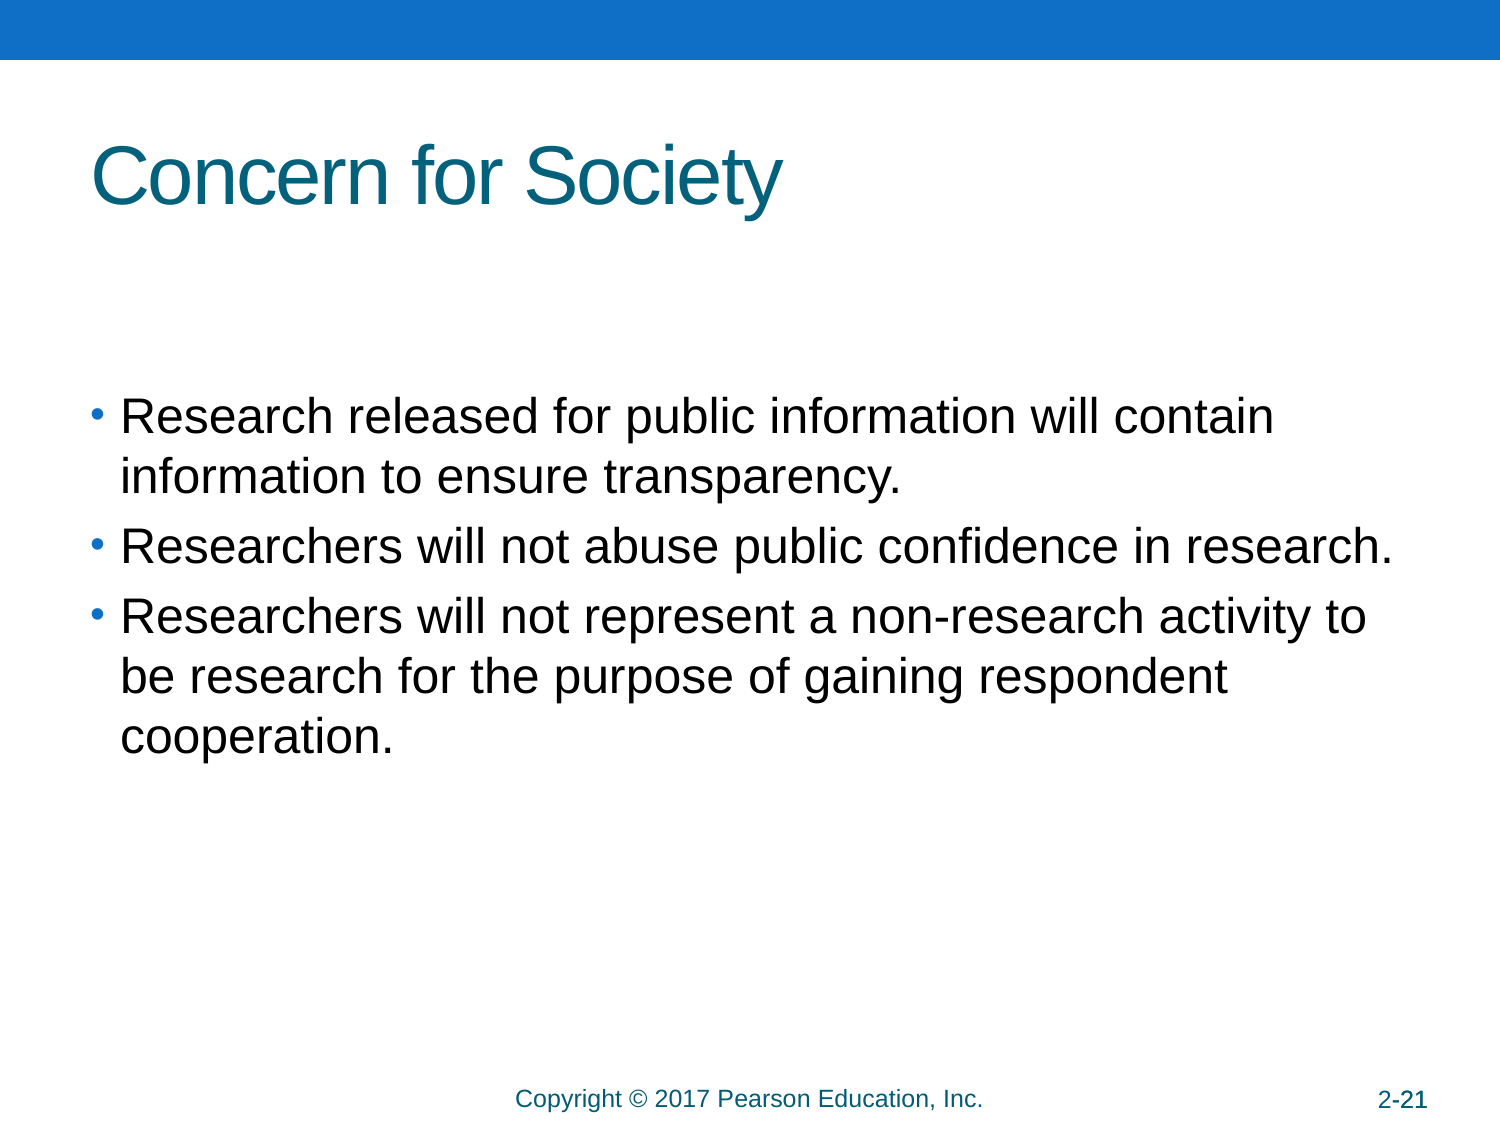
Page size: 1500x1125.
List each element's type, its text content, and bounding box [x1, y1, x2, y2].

title Concern for Society [75, 90, 1425, 253]
list Research released for public information will contain information to ensure transparency. Researchers will not abuse public confidence in research. Researchers will not represent a non-research activity to be research for the purpose of gaining respondent cooperation. [75, 376, 1425, 1125]
